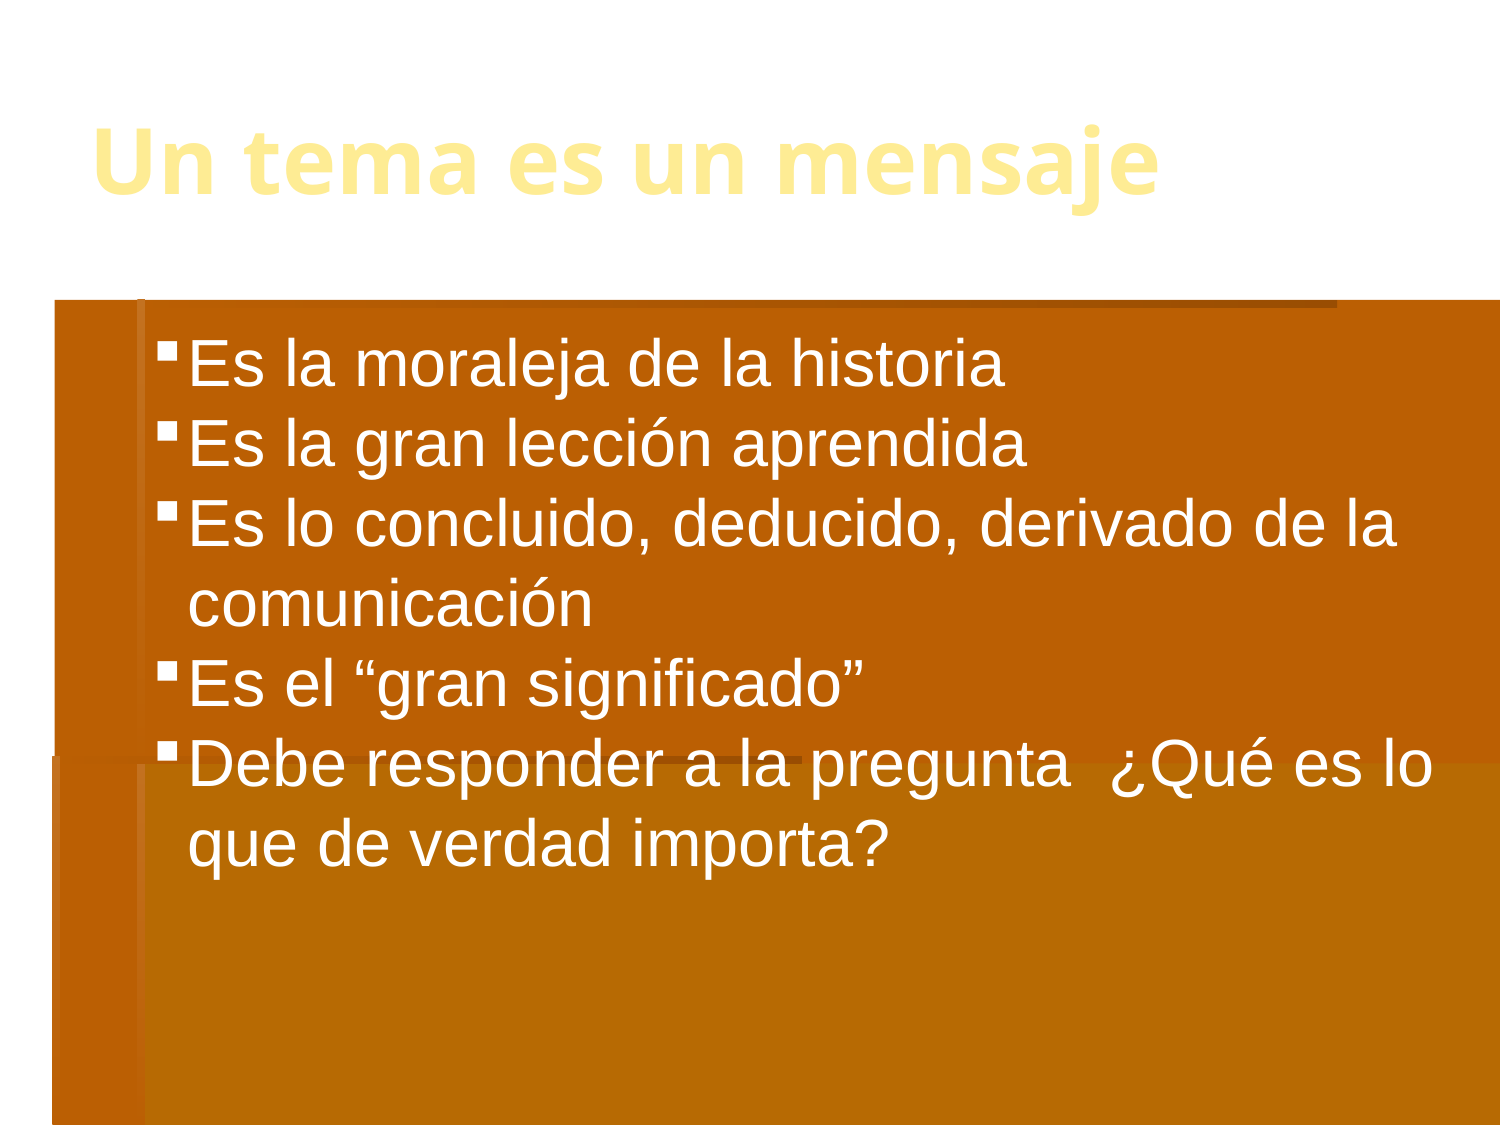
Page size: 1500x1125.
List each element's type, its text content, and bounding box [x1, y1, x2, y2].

text_box Un tema es un mensaje [75, 40, 1451, 275]
text_box Es la moraleja de la historia Es la gran lección aprendida Es lo concluido, deducido, derivado de la comunicación Es el “gran significado” Debe responder a la pregunta ¿Qué es lo que de verdad importa? [137, 312, 1451, 1000]
